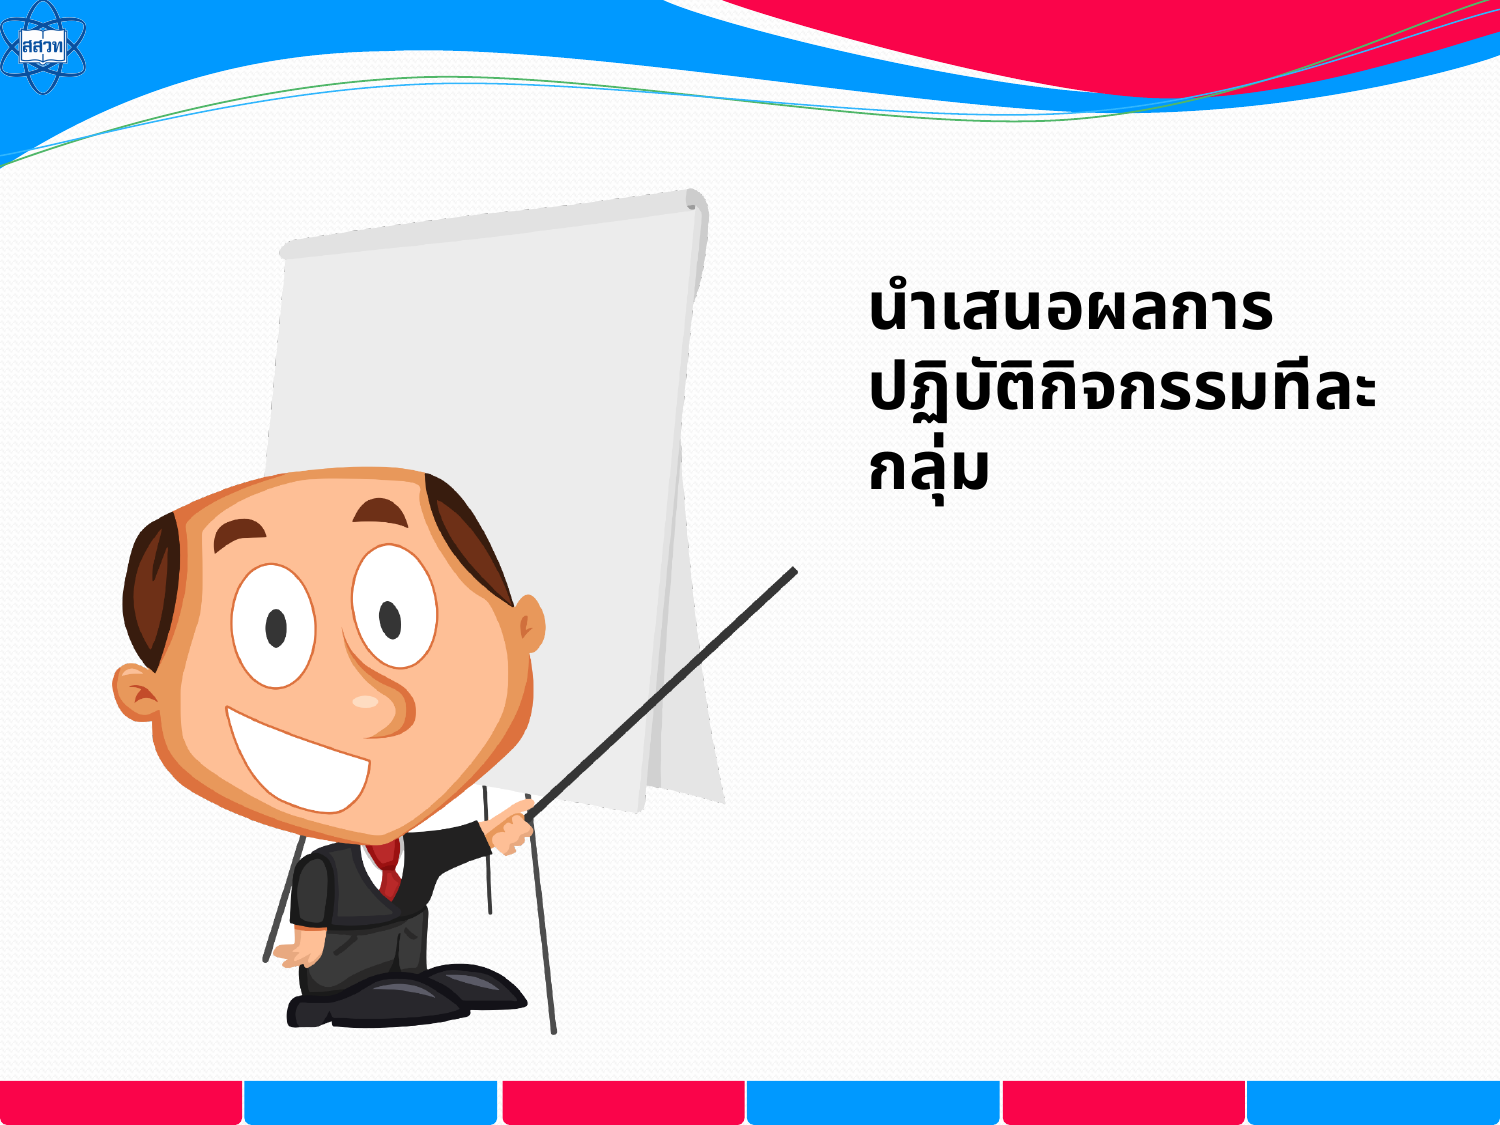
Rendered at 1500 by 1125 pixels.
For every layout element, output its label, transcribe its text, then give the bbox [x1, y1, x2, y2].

text_box นำเสนอผลการปฏิบัติกิจกรรมทีละกลุ่ม [803, 255, 1418, 510]
picture [111, 188, 798, 1036]
picture [0, 0, 86, 95]
